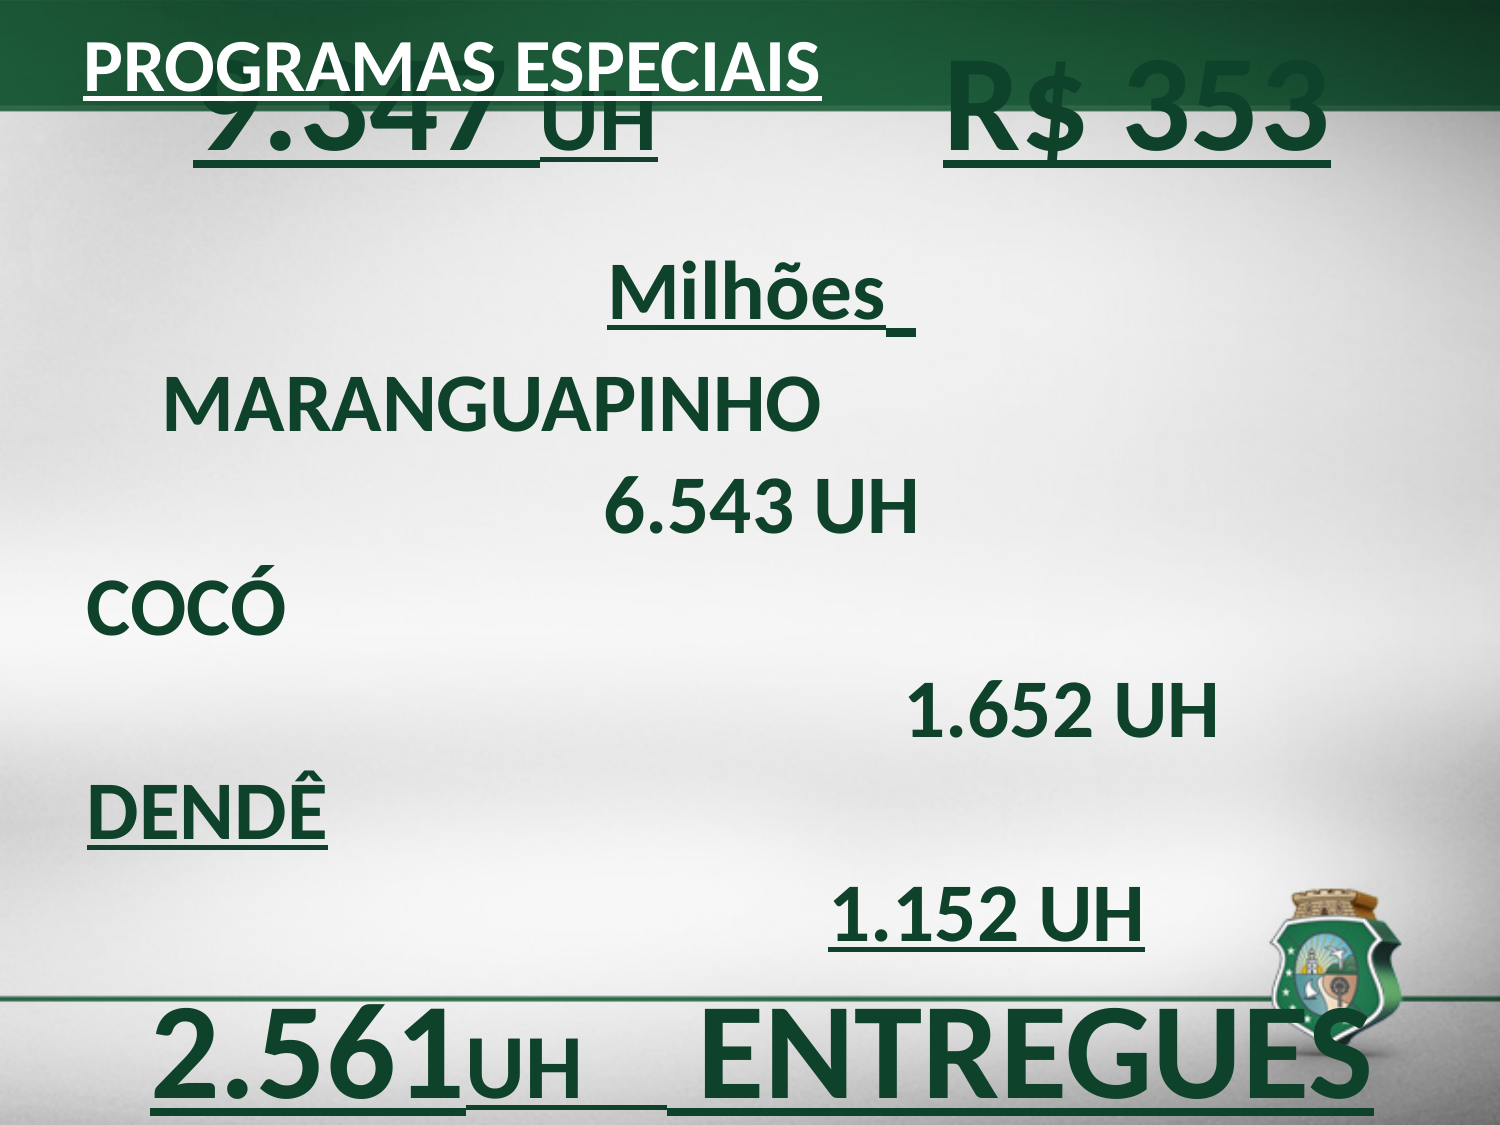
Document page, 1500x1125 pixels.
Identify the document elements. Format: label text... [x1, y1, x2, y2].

text_box PROGRAMAS ESPECIAIS [68, 7, 837, 114]
title 9.347 UH R$ 353 Milhões MARANGUAPINHO 6.543 UH COCÓ 1.652 UH DENDÊ 1.152 UH 2.561UH ENTREGUES [64, 243, 1459, 894]
picture [0, 0, 1500, 1125]
